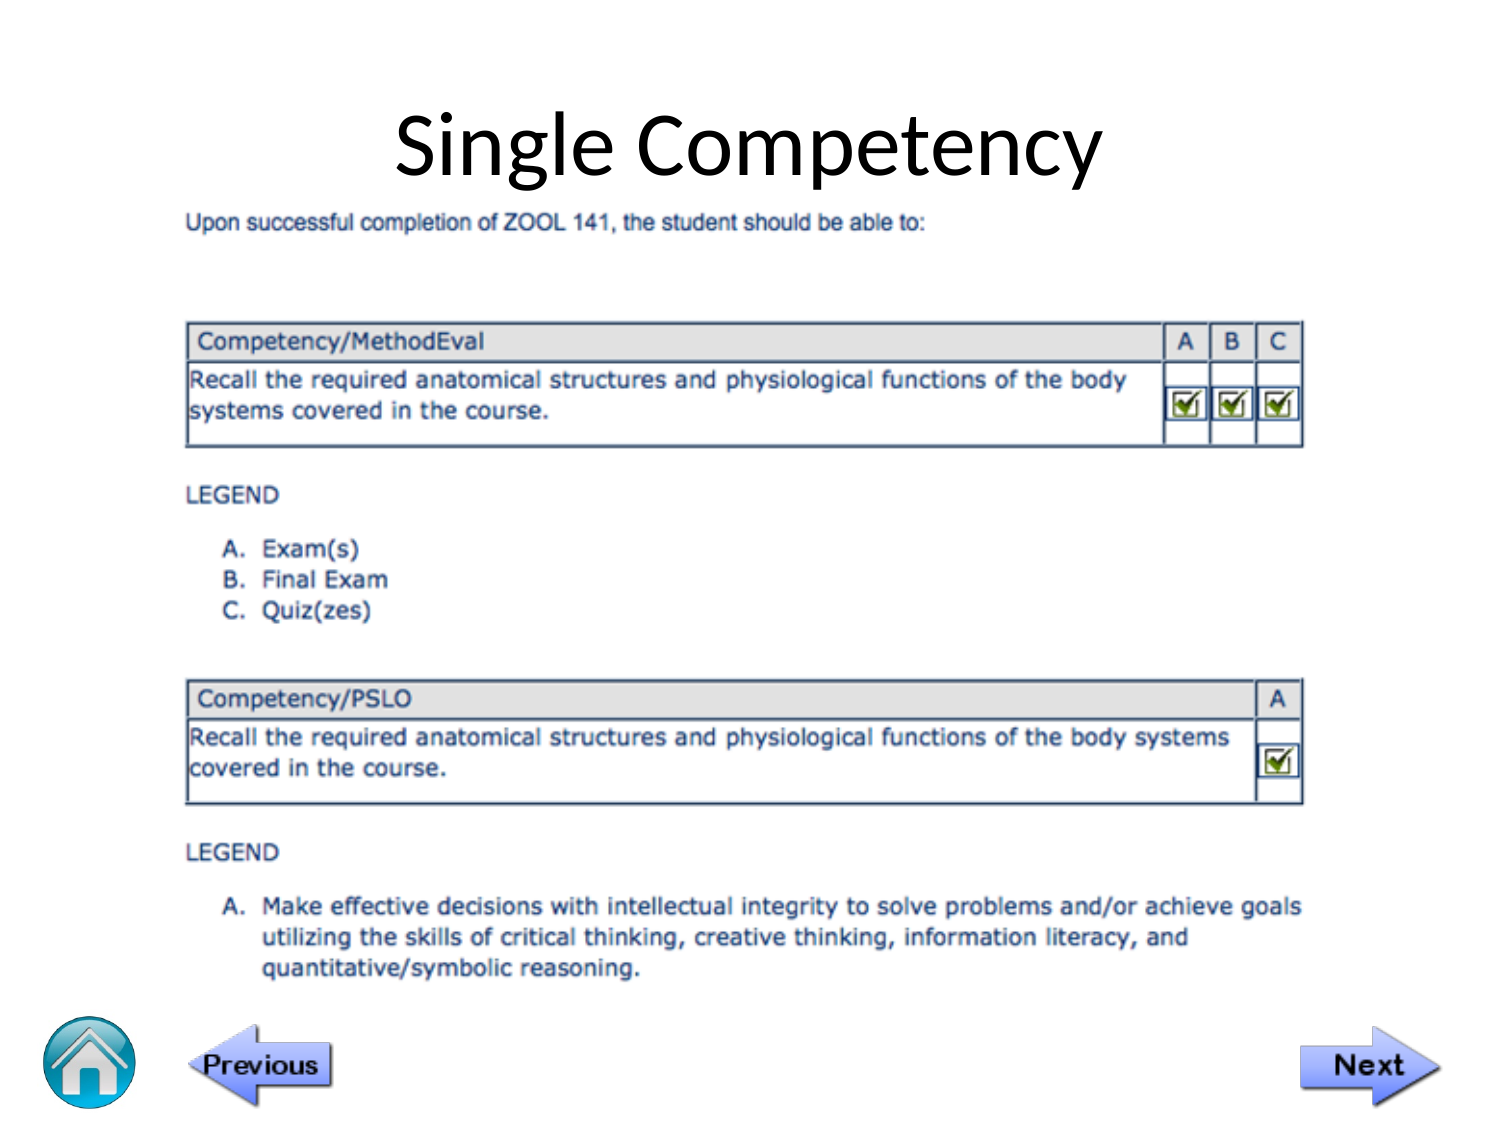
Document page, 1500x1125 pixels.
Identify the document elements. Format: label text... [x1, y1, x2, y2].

picture [187, 1023, 338, 1113]
title Single Competency [75, 45, 1425, 233]
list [151, 202, 1376, 1013]
picture [1299, 1025, 1447, 1113]
picture [37, 1009, 141, 1113]
